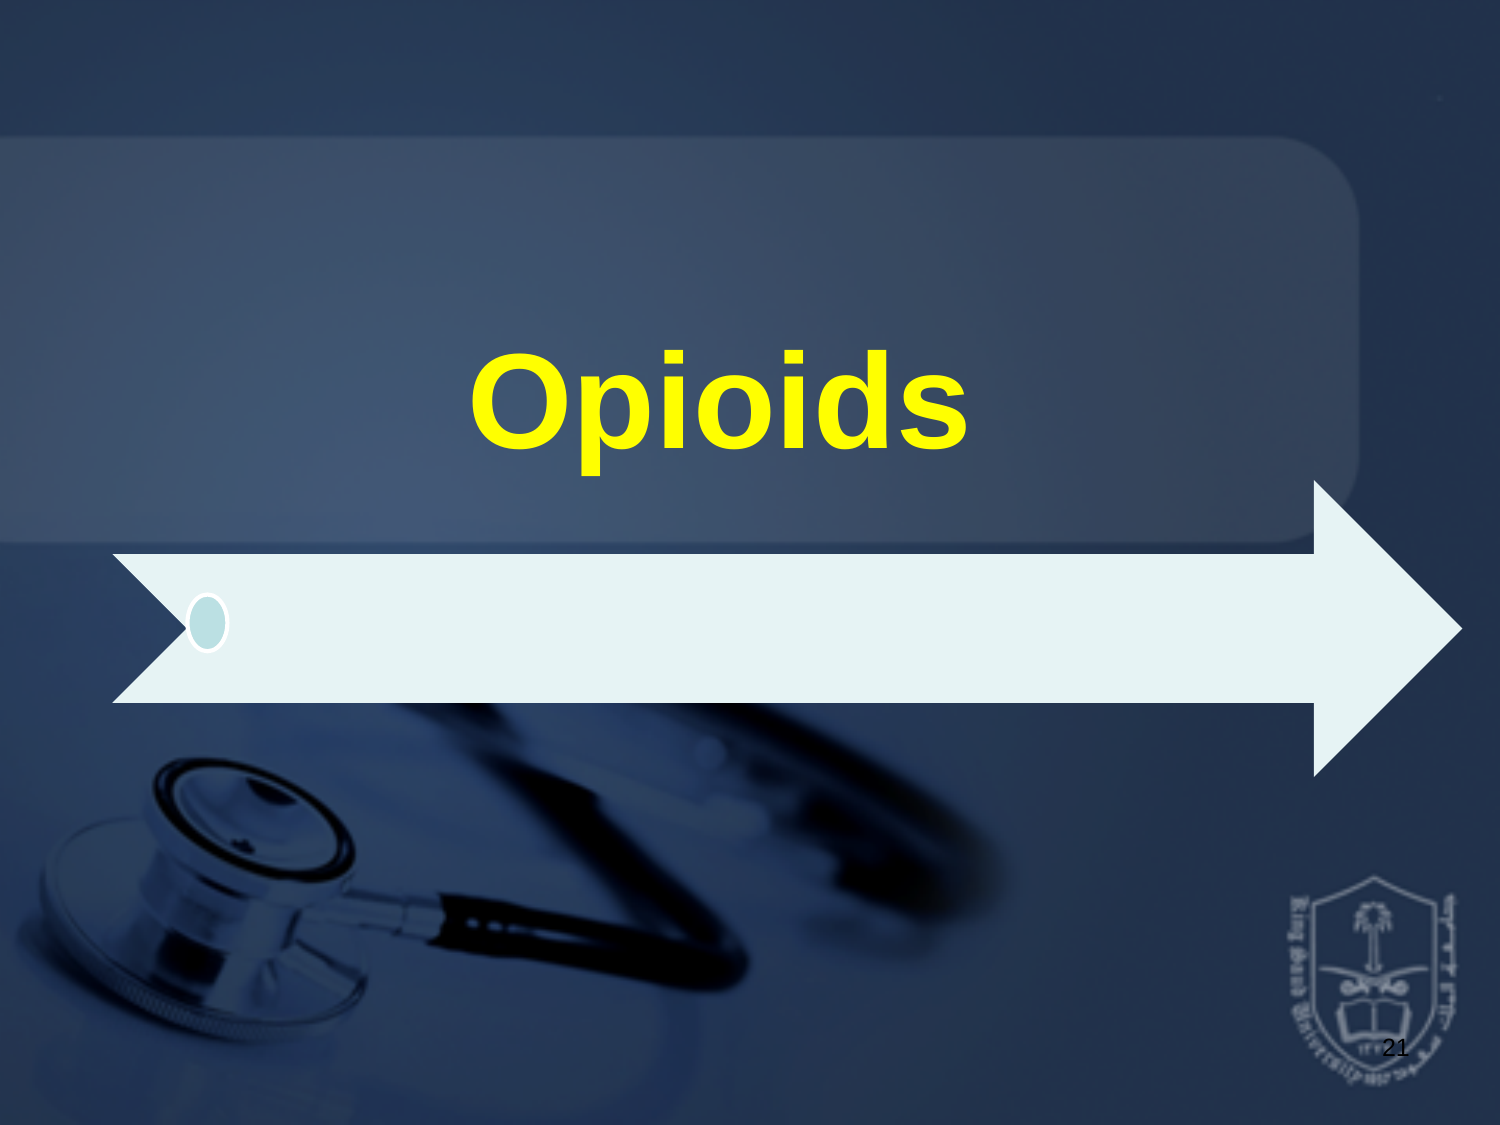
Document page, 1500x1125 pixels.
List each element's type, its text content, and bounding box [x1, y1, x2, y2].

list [112, 256, 1463, 1001]
picture [0, 0, 1500, 1125]
slide_number 21 [1074, 1024, 1426, 1103]
